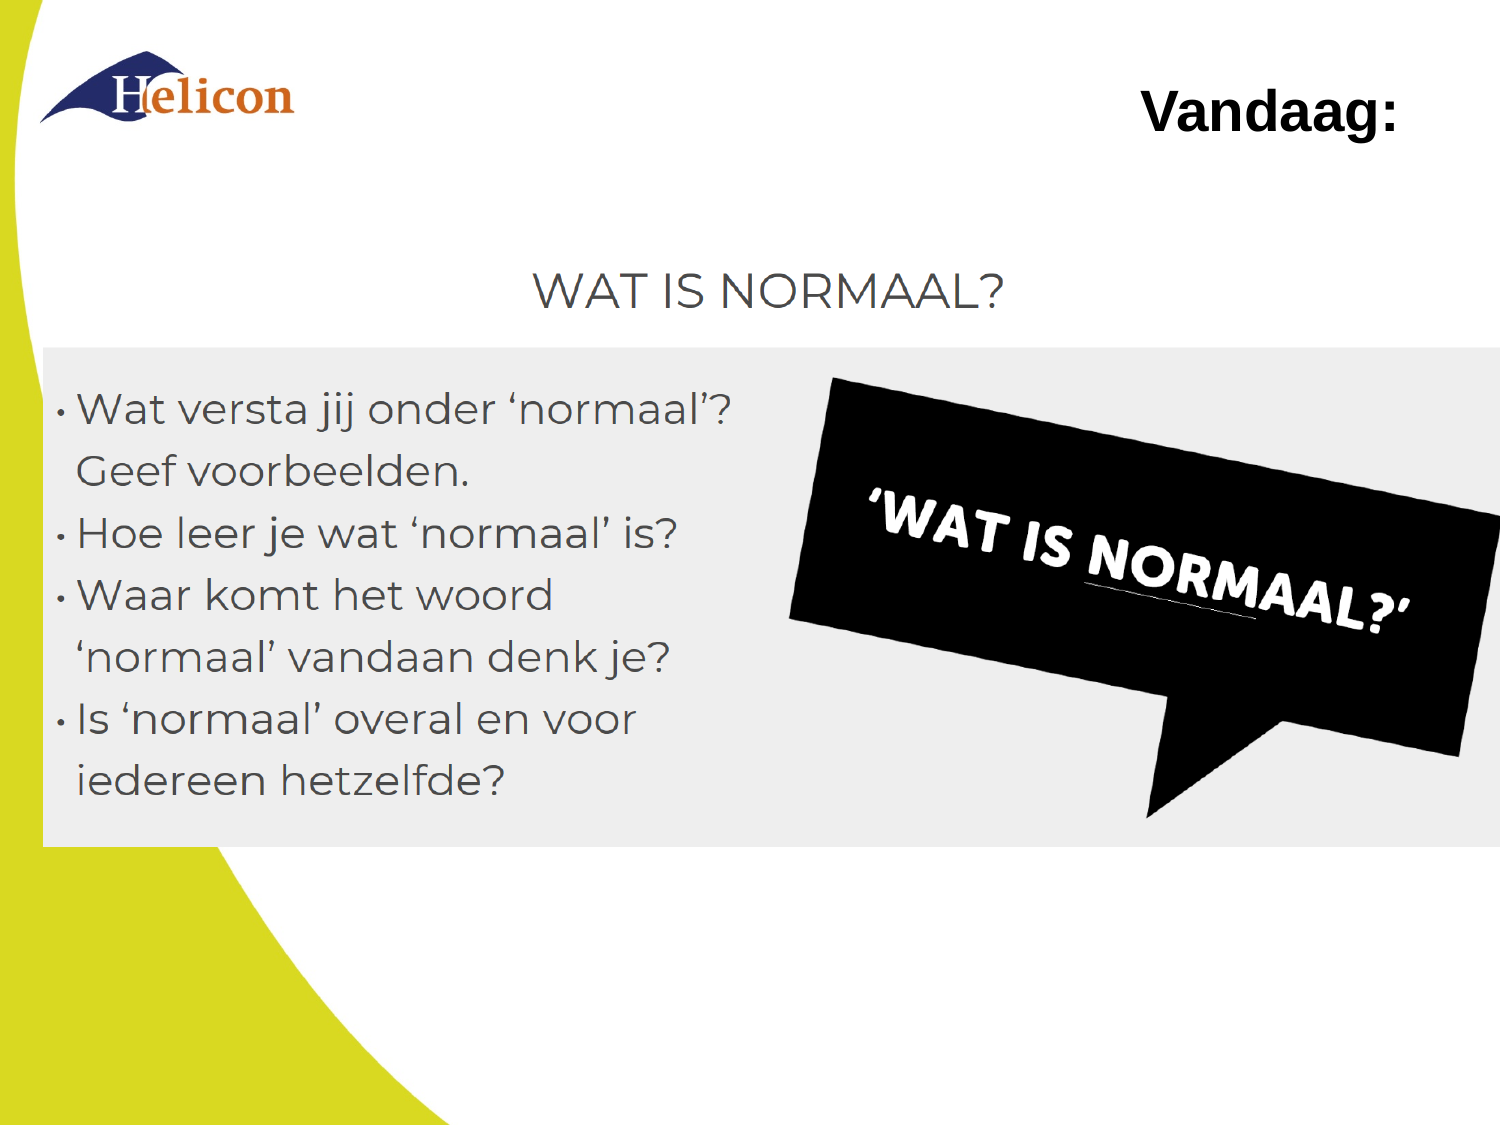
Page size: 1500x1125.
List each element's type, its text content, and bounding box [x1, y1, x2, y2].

picture [0, 0, 1500, 1125]
title Vandaag: [324, 54, 1415, 161]
